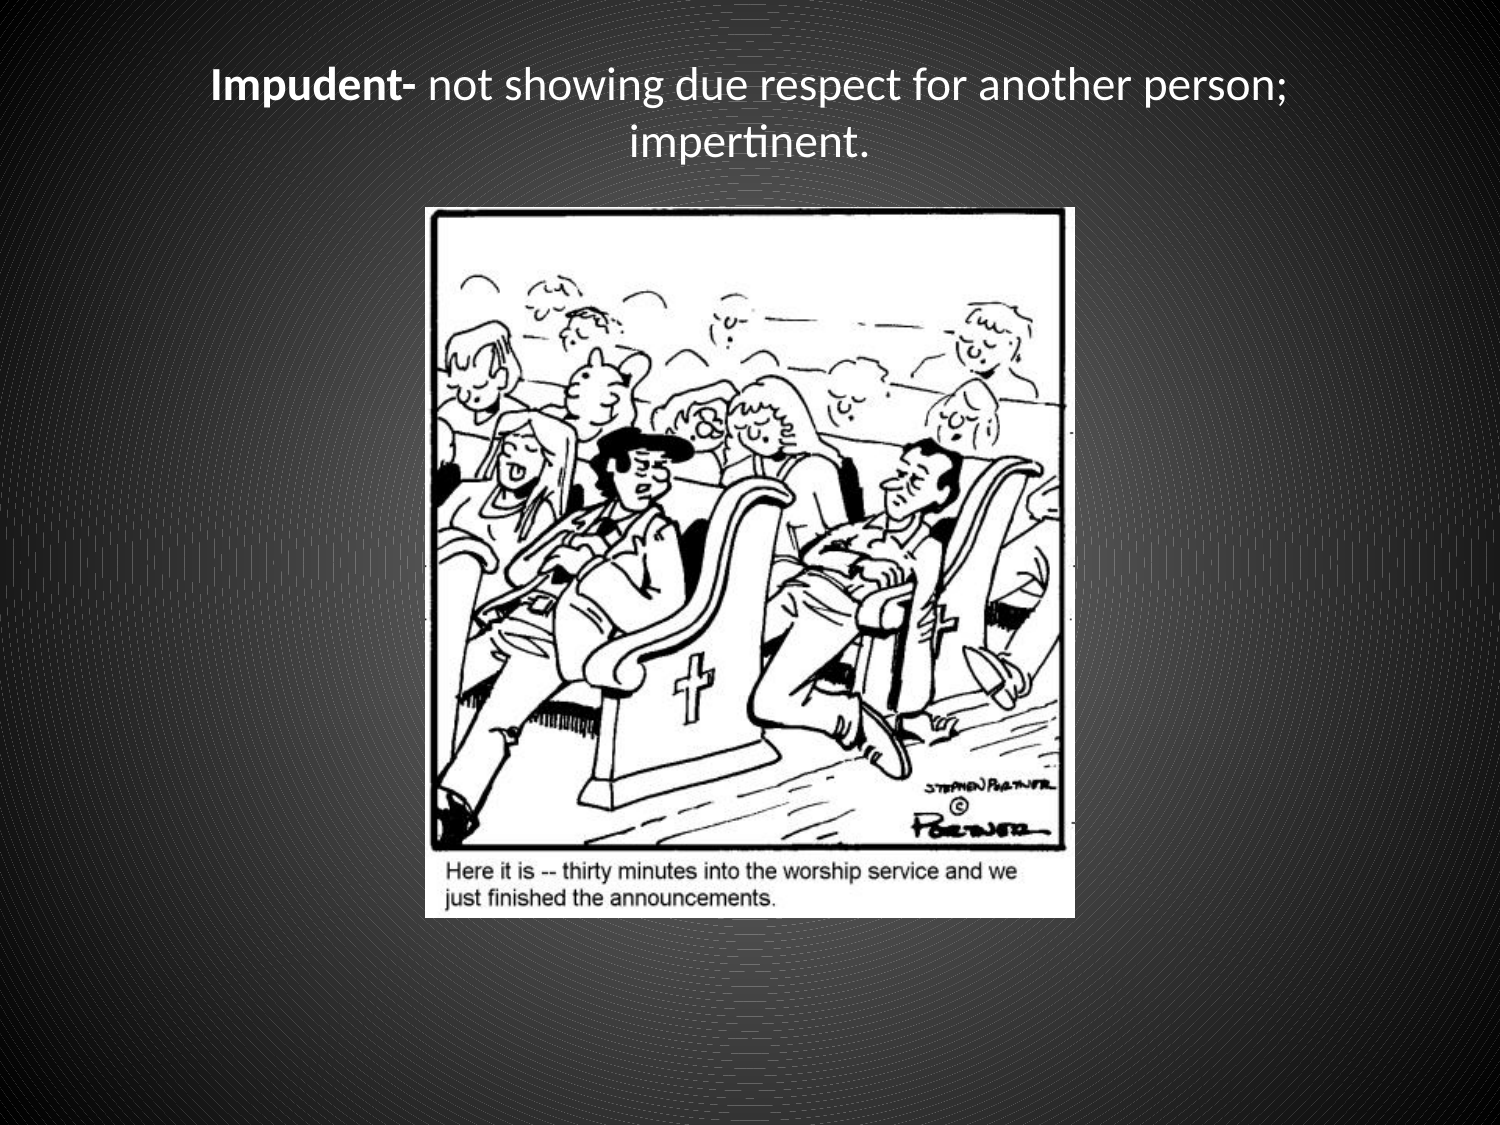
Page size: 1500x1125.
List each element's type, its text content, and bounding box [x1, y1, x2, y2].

picture [424, 207, 1076, 918]
title Impudent- not showing due respect for another person; impertinent. [75, 45, 1425, 233]
